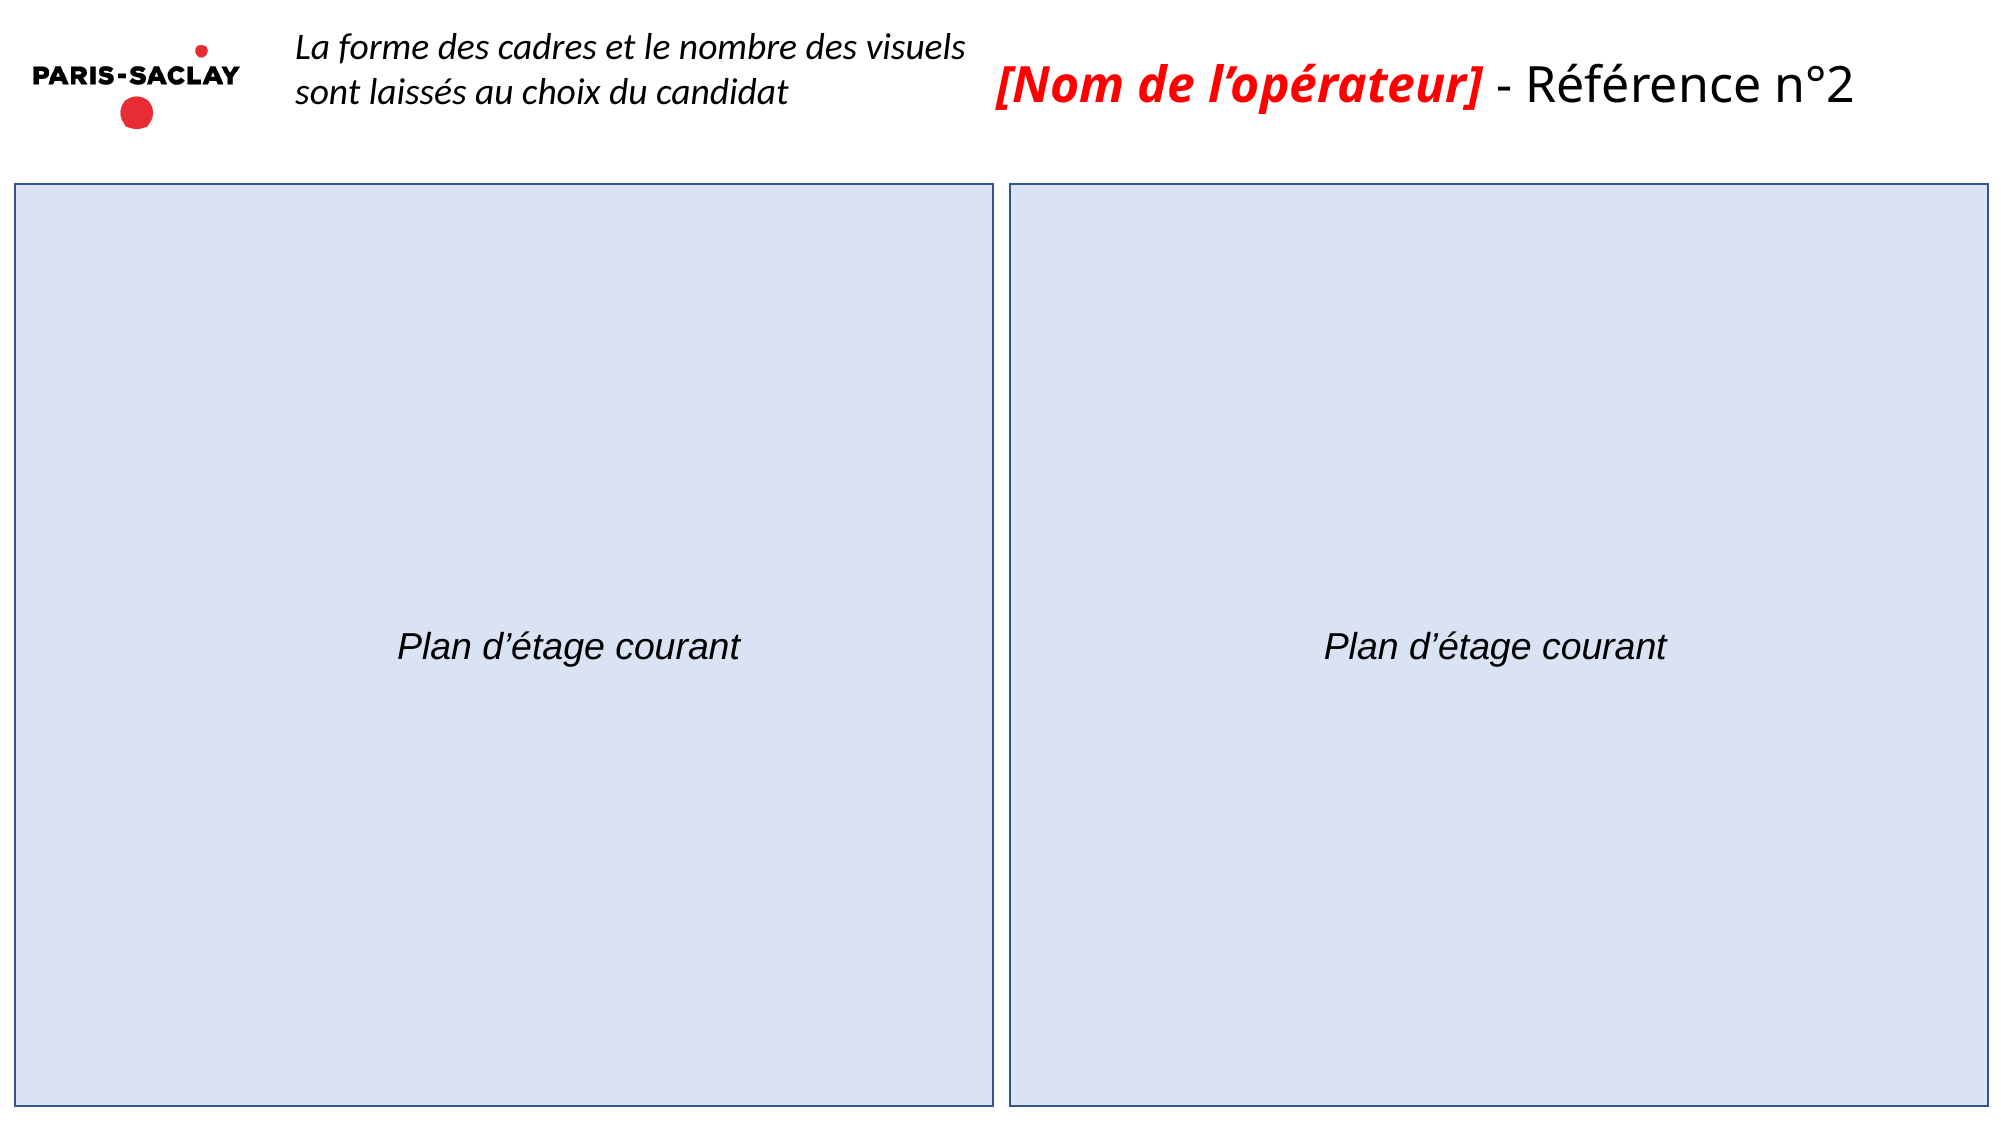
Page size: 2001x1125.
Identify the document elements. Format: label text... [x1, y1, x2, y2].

text_box La forme des cadres et le nombre des visuels sont laissés au choix du candidat [280, 14, 1683, 120]
text_box [Nom de l’opérateur] - Référence n°2 [981, 44, 2000, 120]
text_box [14, 183, 994, 1107]
picture [0, 18, 273, 155]
text_box Plan d’étage courant [1309, 614, 1779, 675]
text_box [1009, 183, 1989, 1107]
text_box Plan d’étage courant [382, 614, 783, 675]
